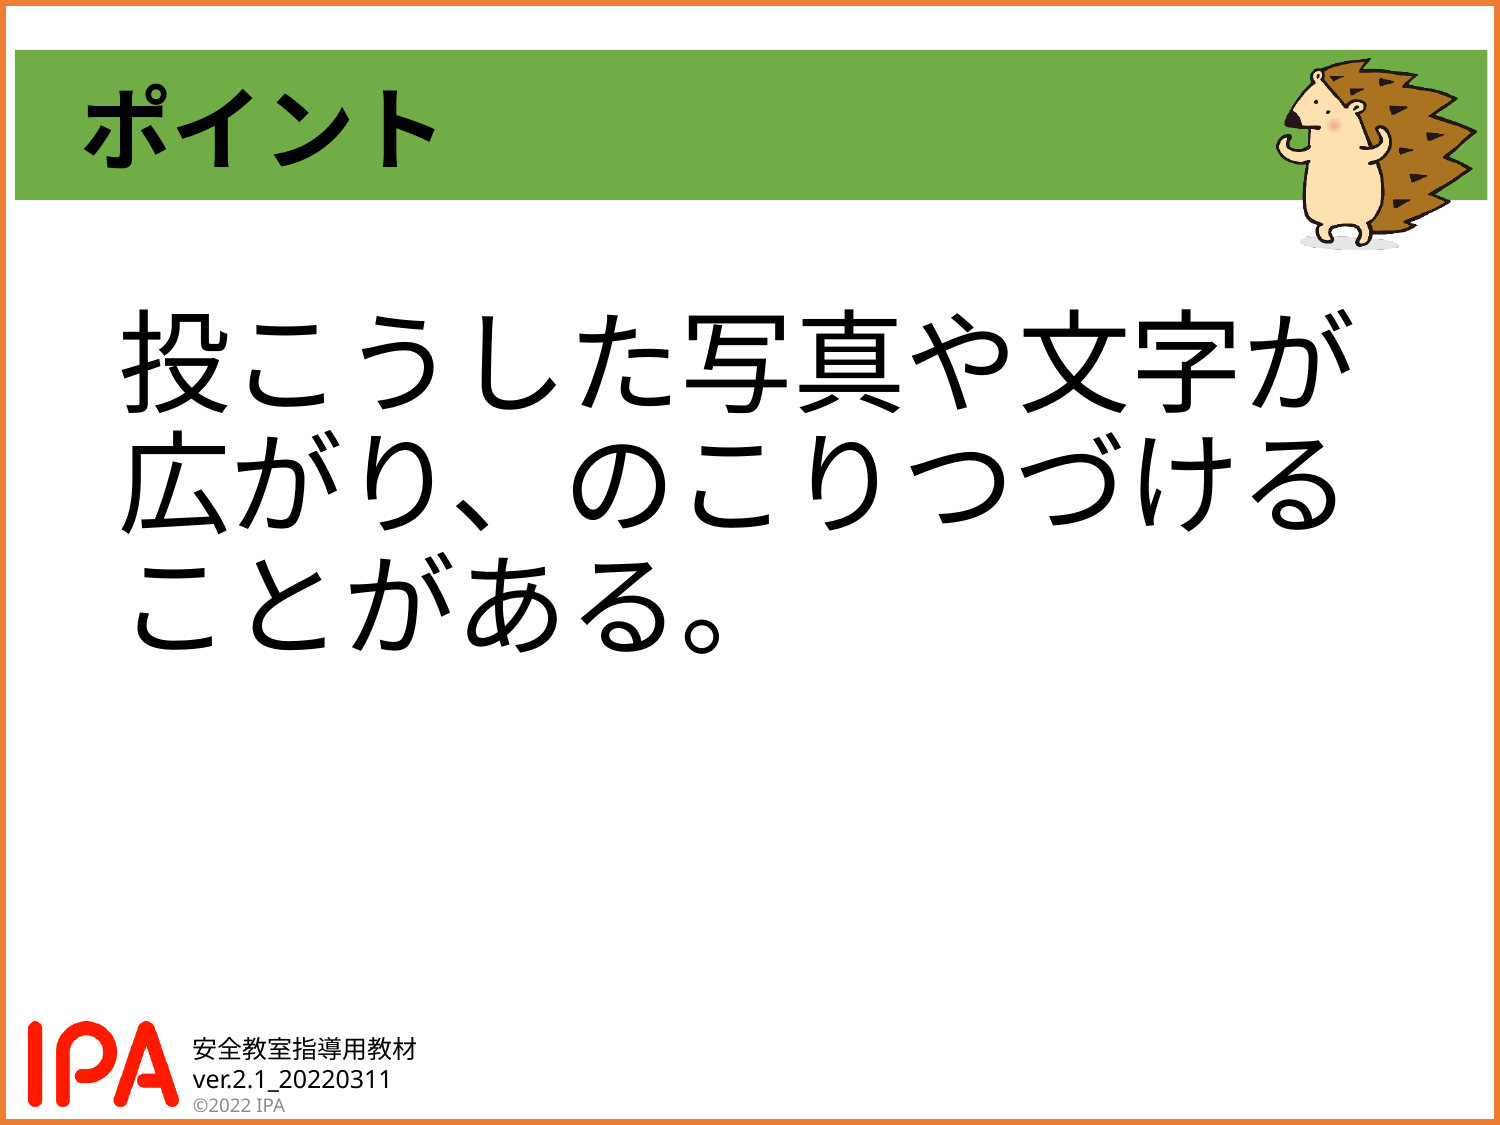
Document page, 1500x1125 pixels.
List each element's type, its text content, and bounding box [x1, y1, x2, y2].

picture [1276, 58, 1477, 250]
list 投こうした写真や文字が 広がり、のこりつづける ことがある。 [103, 299, 1397, 1014]
picture [28, 1021, 179, 1107]
title ポイント [65, 81, 1332, 186]
